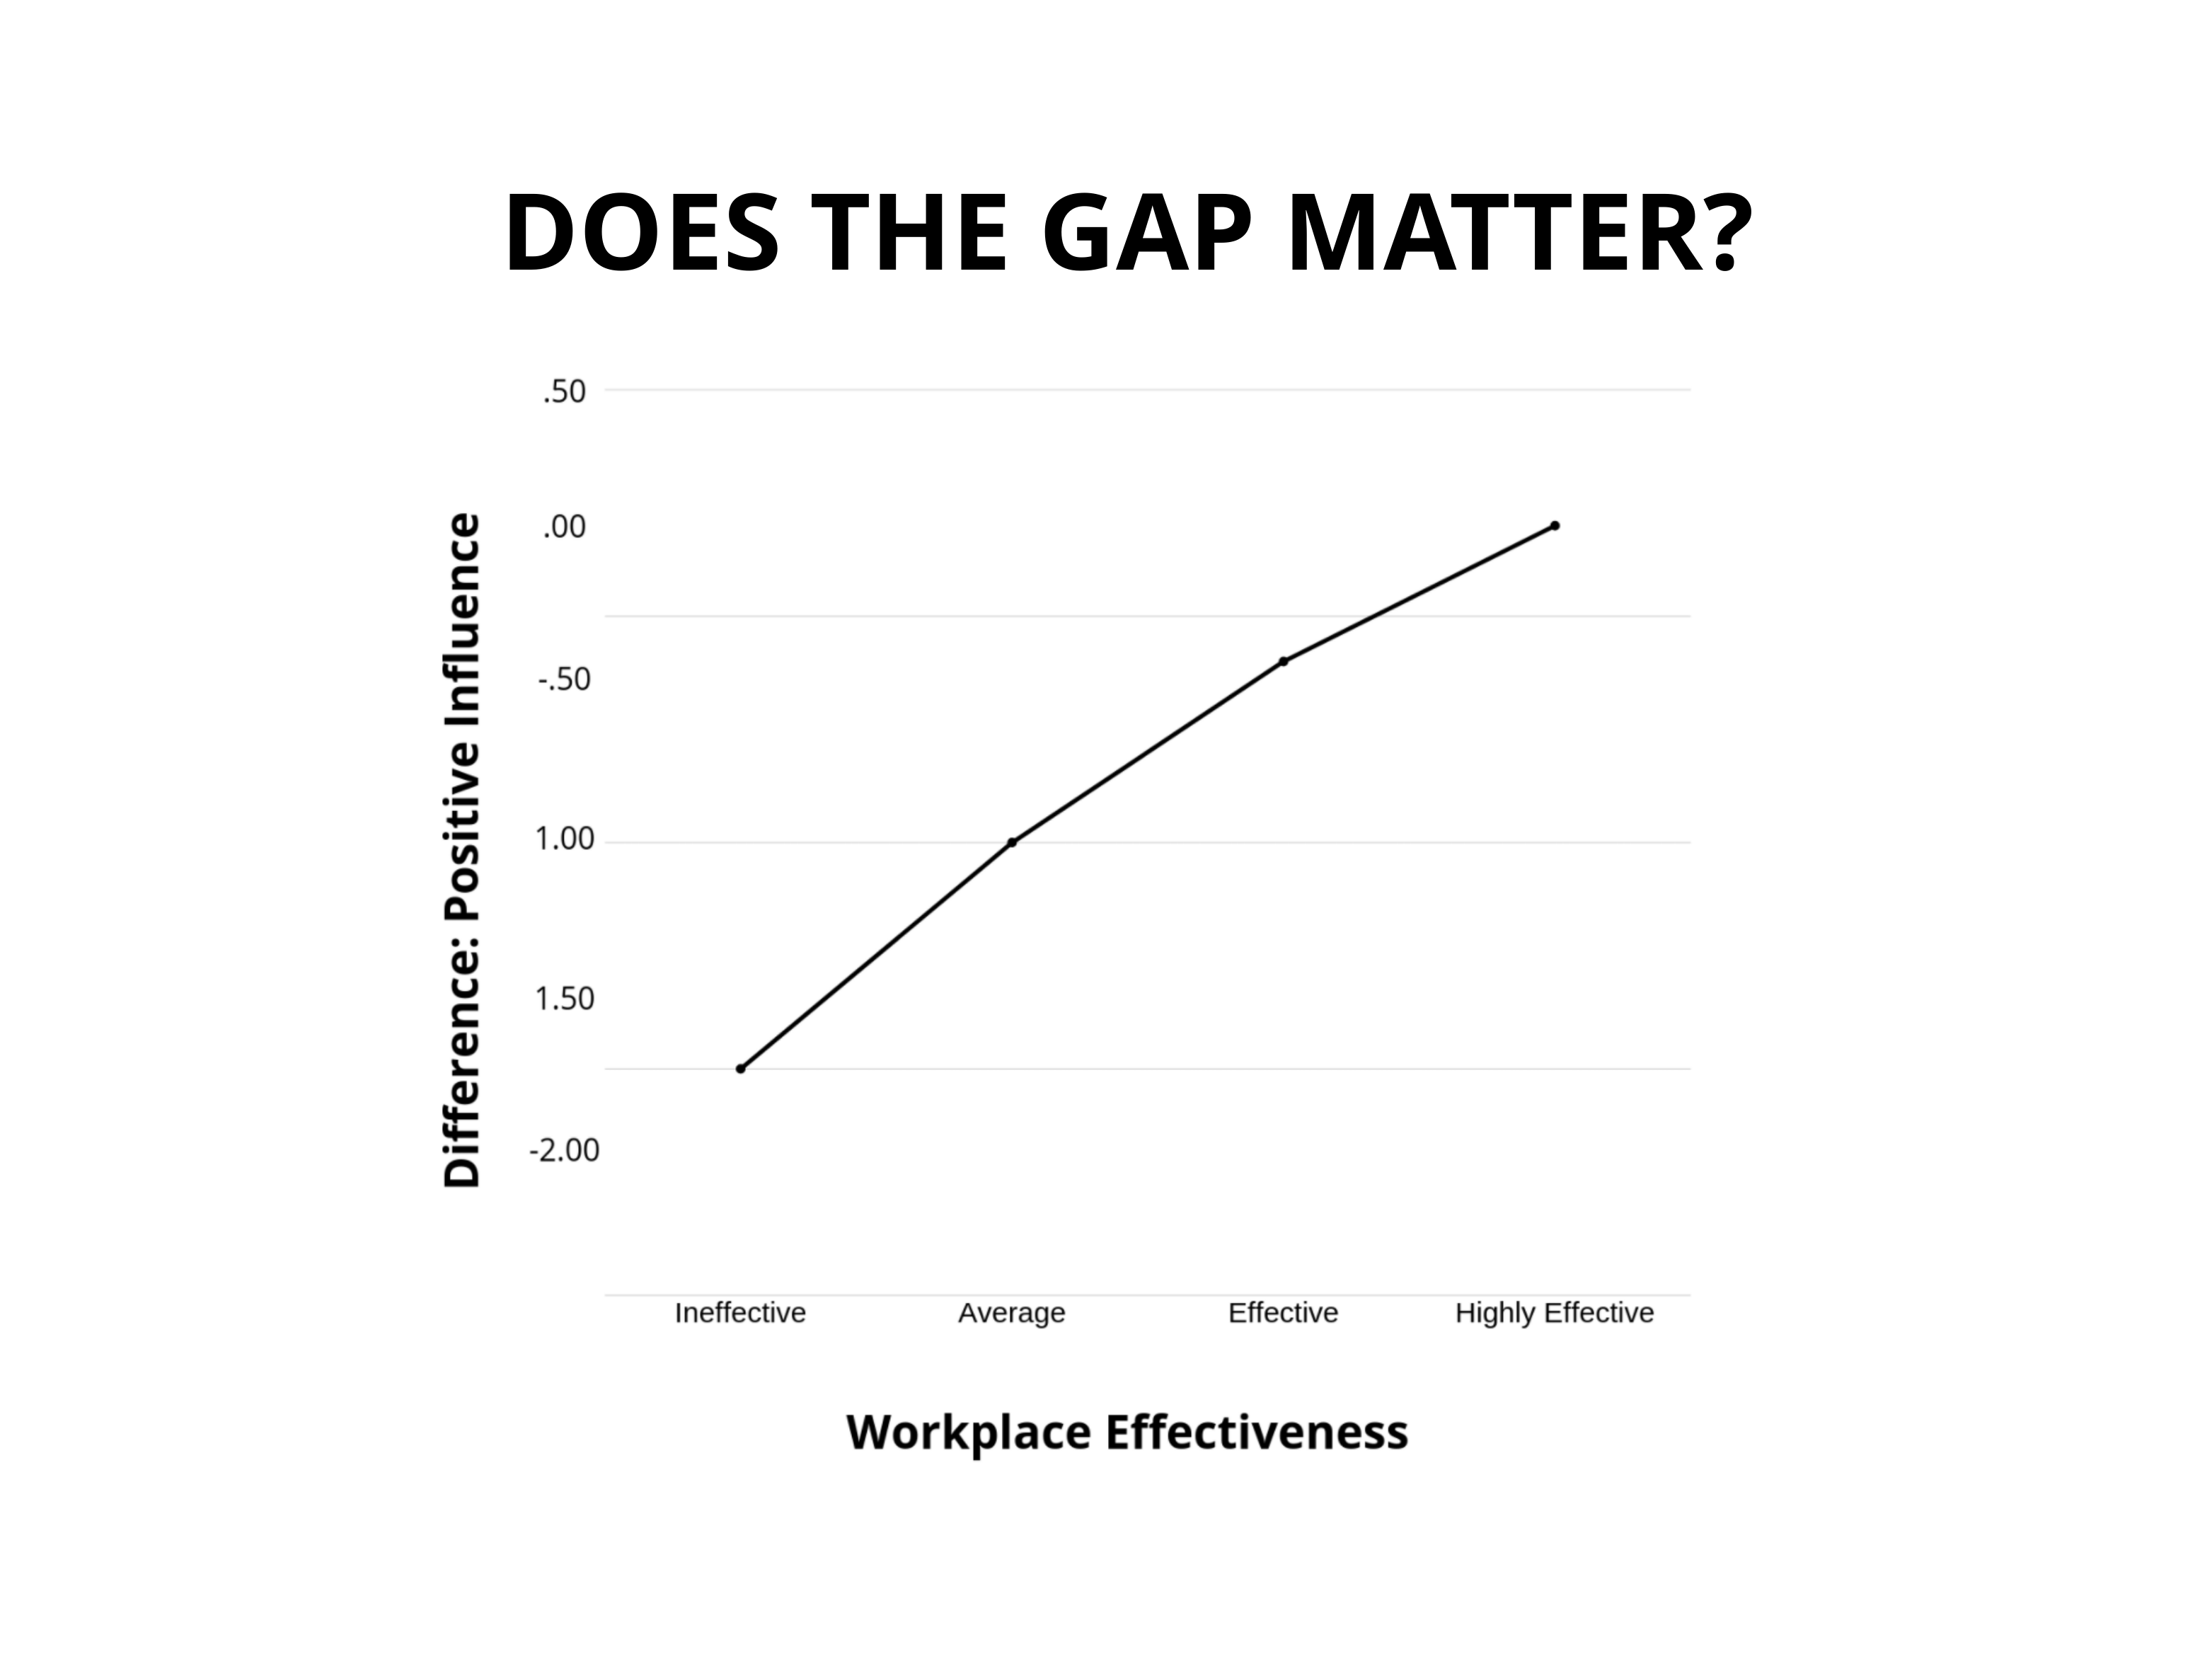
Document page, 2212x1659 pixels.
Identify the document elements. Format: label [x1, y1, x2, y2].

picture [140, 105, 2093, 1575]
